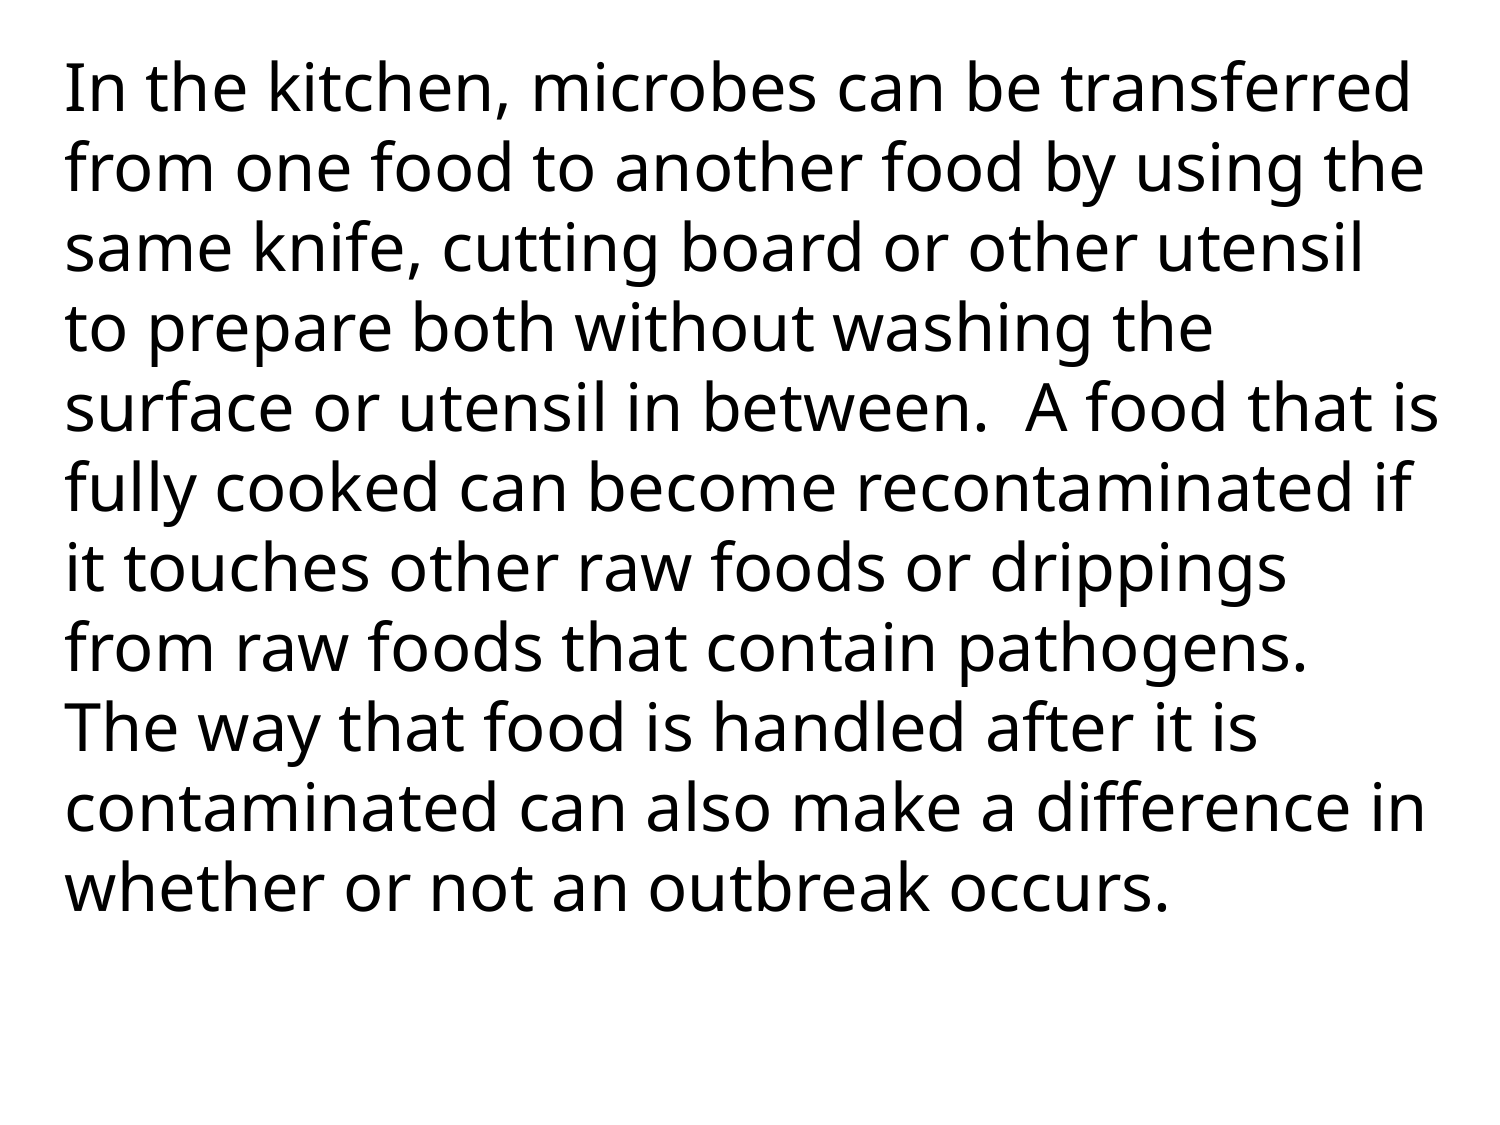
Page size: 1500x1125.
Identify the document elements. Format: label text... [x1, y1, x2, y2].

text_box In the kitchen, microbes can be transferred from one food to another food by using the same knife, cutting board or other utensil to prepare both without washing the surface or utensil in between. A food that is fully cooked can become recontaminated if it touches other raw foods or drippings from raw foods that contain pathogens. The way that food is handled after it is contaminated can also make a difference in whether or not an outbreak occurs. [50, 37, 1458, 932]
